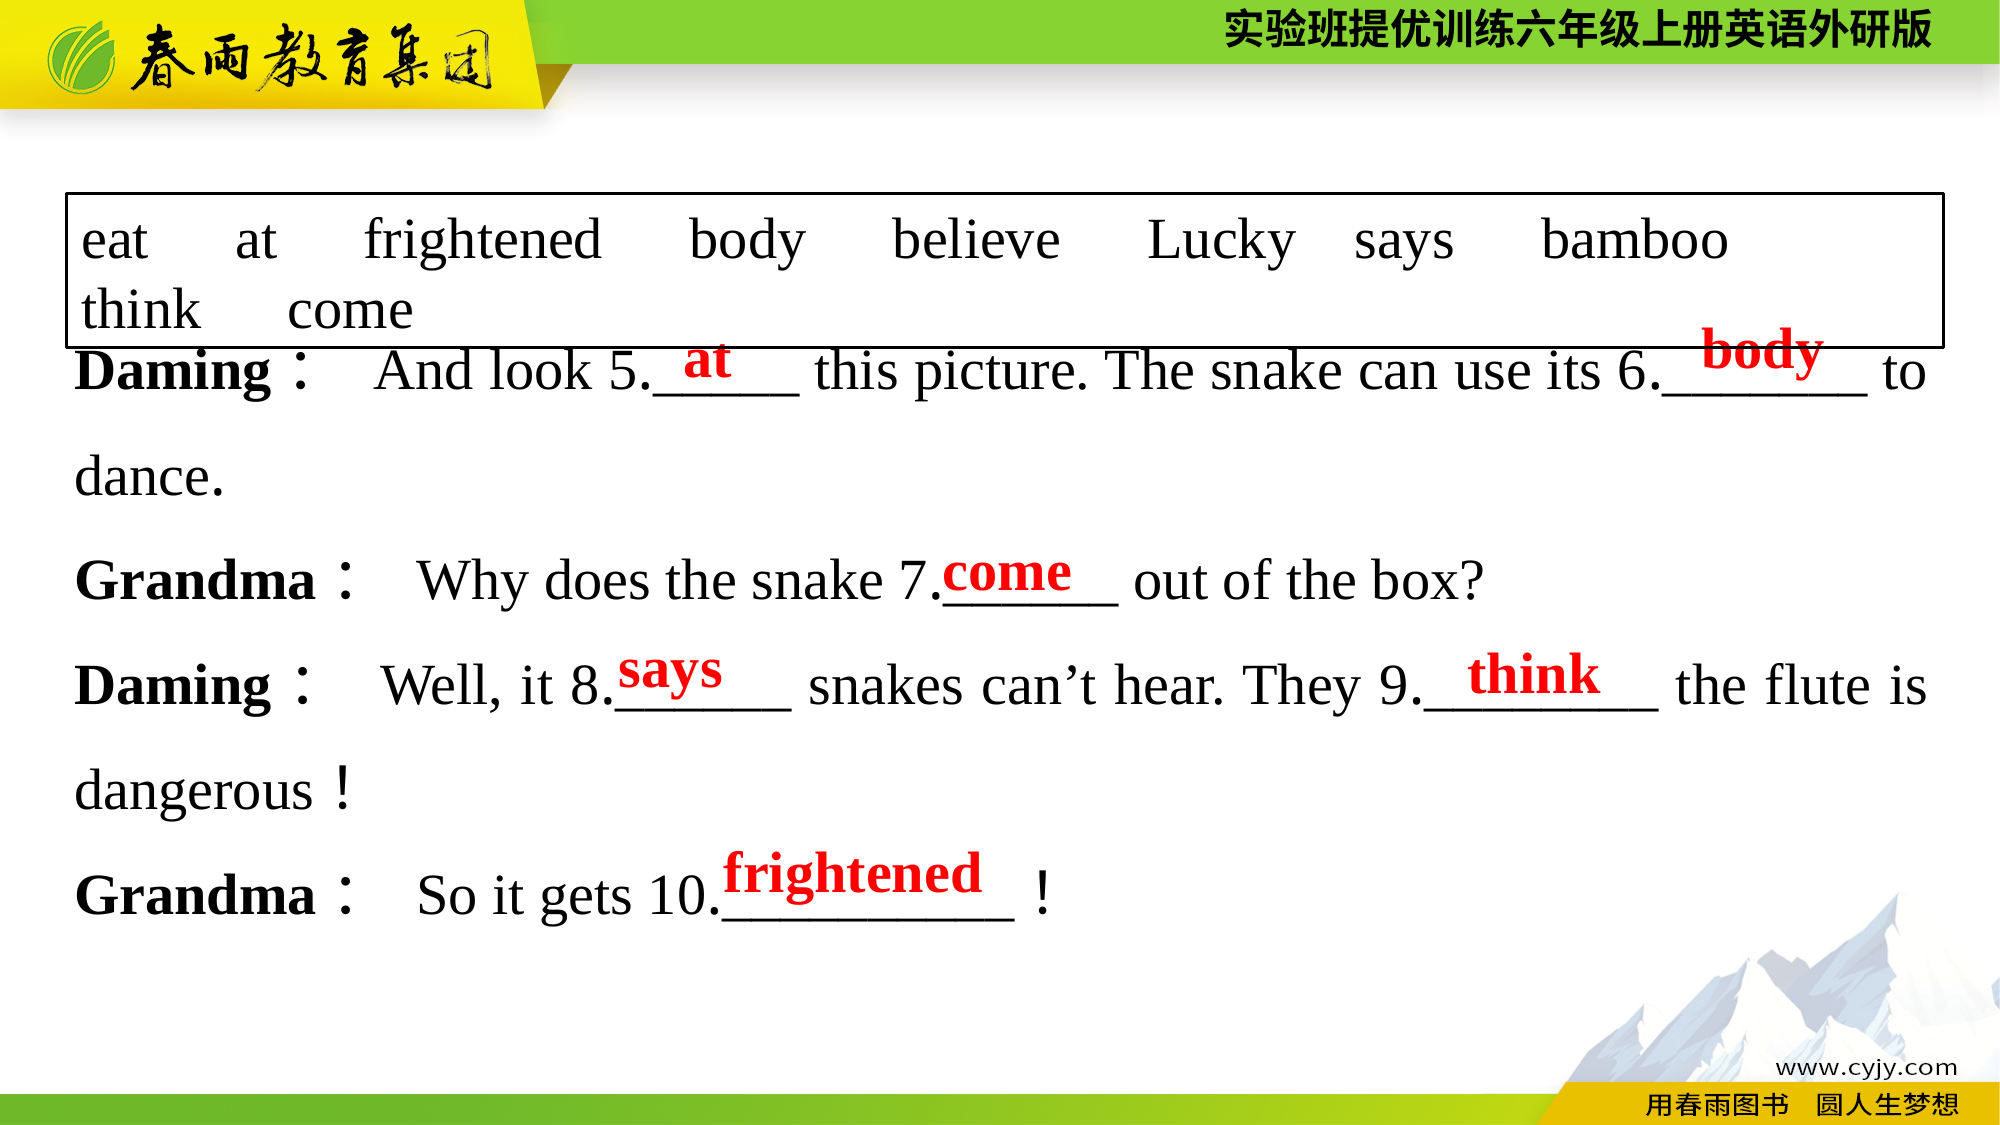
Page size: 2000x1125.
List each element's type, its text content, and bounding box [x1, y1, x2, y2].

text_box frightened [709, 827, 999, 912]
text_box come [927, 524, 1087, 610]
text_box at [668, 348, 748, 397]
text_box says [604, 621, 738, 707]
text_box think [1452, 628, 1616, 713]
text_box body [1686, 348, 1840, 388]
text_box eat at frightened body believe Lucky says bamboo think come [66, 193, 1944, 348]
picture [0, 0, 2000, 1125]
list Daming： And look 5._____ this picture. The snake can use its 6._______ to dance. Grandma： Why does the snake 7.______ out of the box? Daming： Well, it 8.______ snakes can’t hear. They 9.________ the flute is dangerous！ Grandma： So it gets 10.__________！ [59, 289, 1944, 941]
